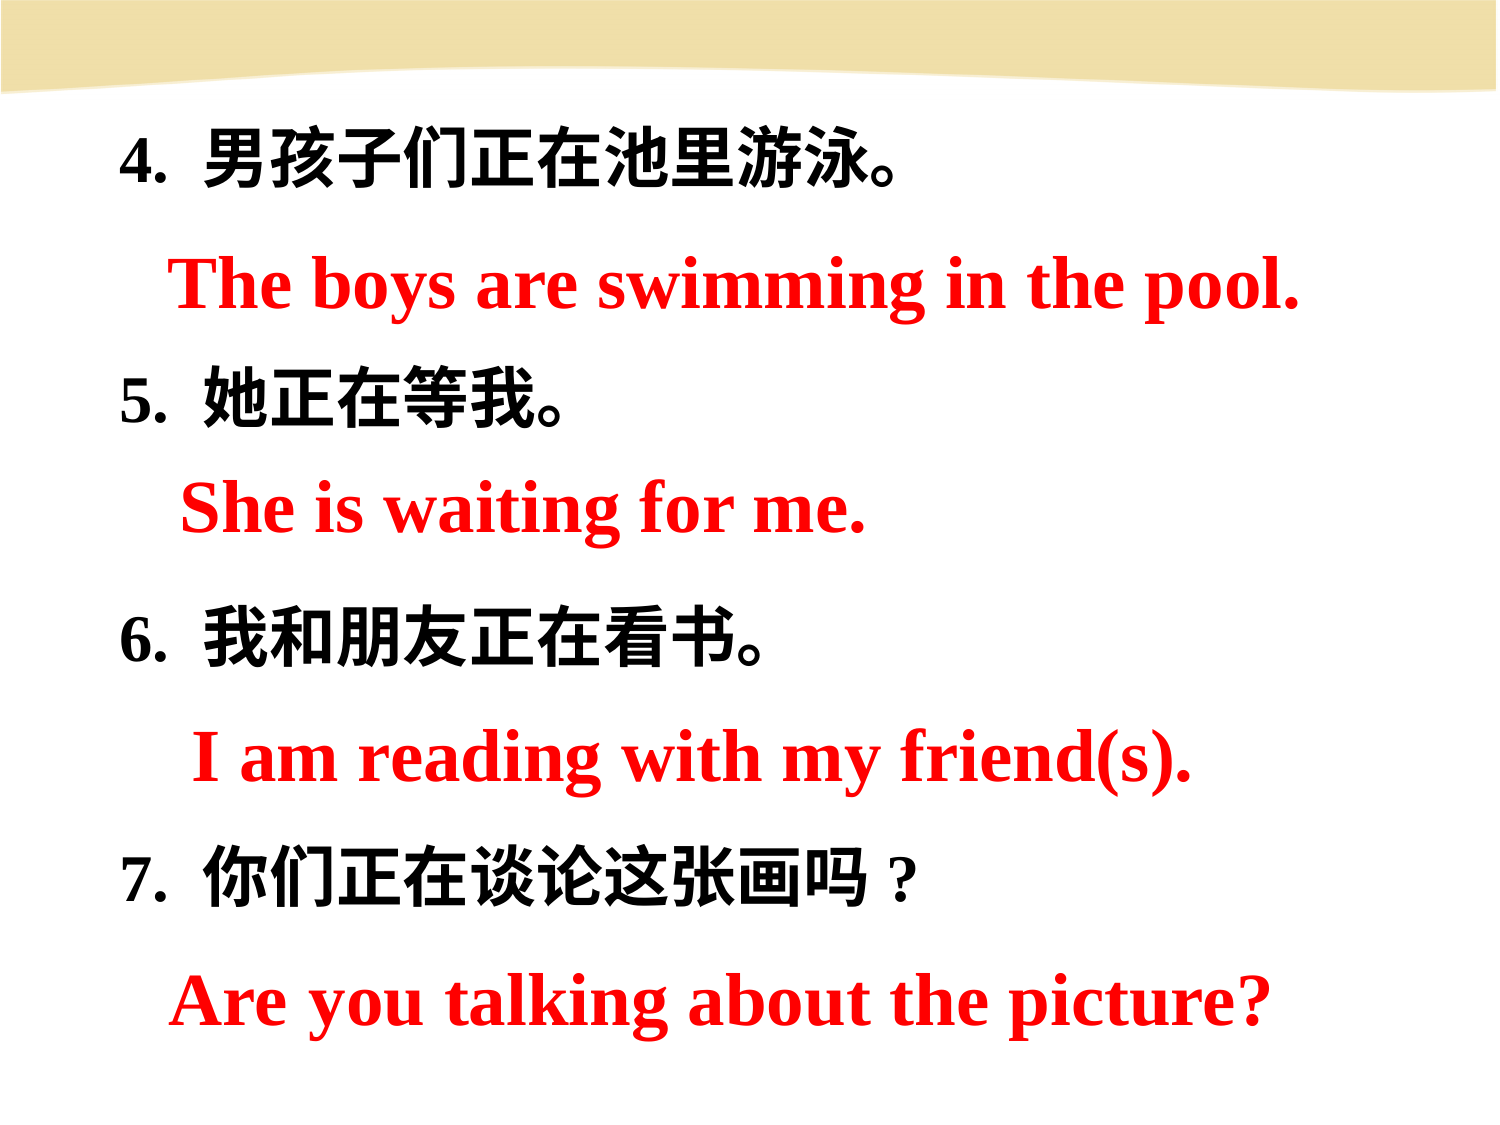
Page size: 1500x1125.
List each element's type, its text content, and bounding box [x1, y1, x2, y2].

text_box Are you talking about the picture? [153, 934, 1289, 1050]
picture [0, 0, 1500, 100]
text_box She is waiting for me. [164, 450, 883, 556]
text_box 4. 男孩子们正在池里游泳。 5. 她正在等我。 6. 我和朋友正在看书。 7. 你们正在谈论这张画吗? [104, 108, 1475, 947]
text_box The boys are swimming in the pool. [152, 226, 1317, 331]
text_box I am reading with my friend(s). [176, 698, 1210, 804]
